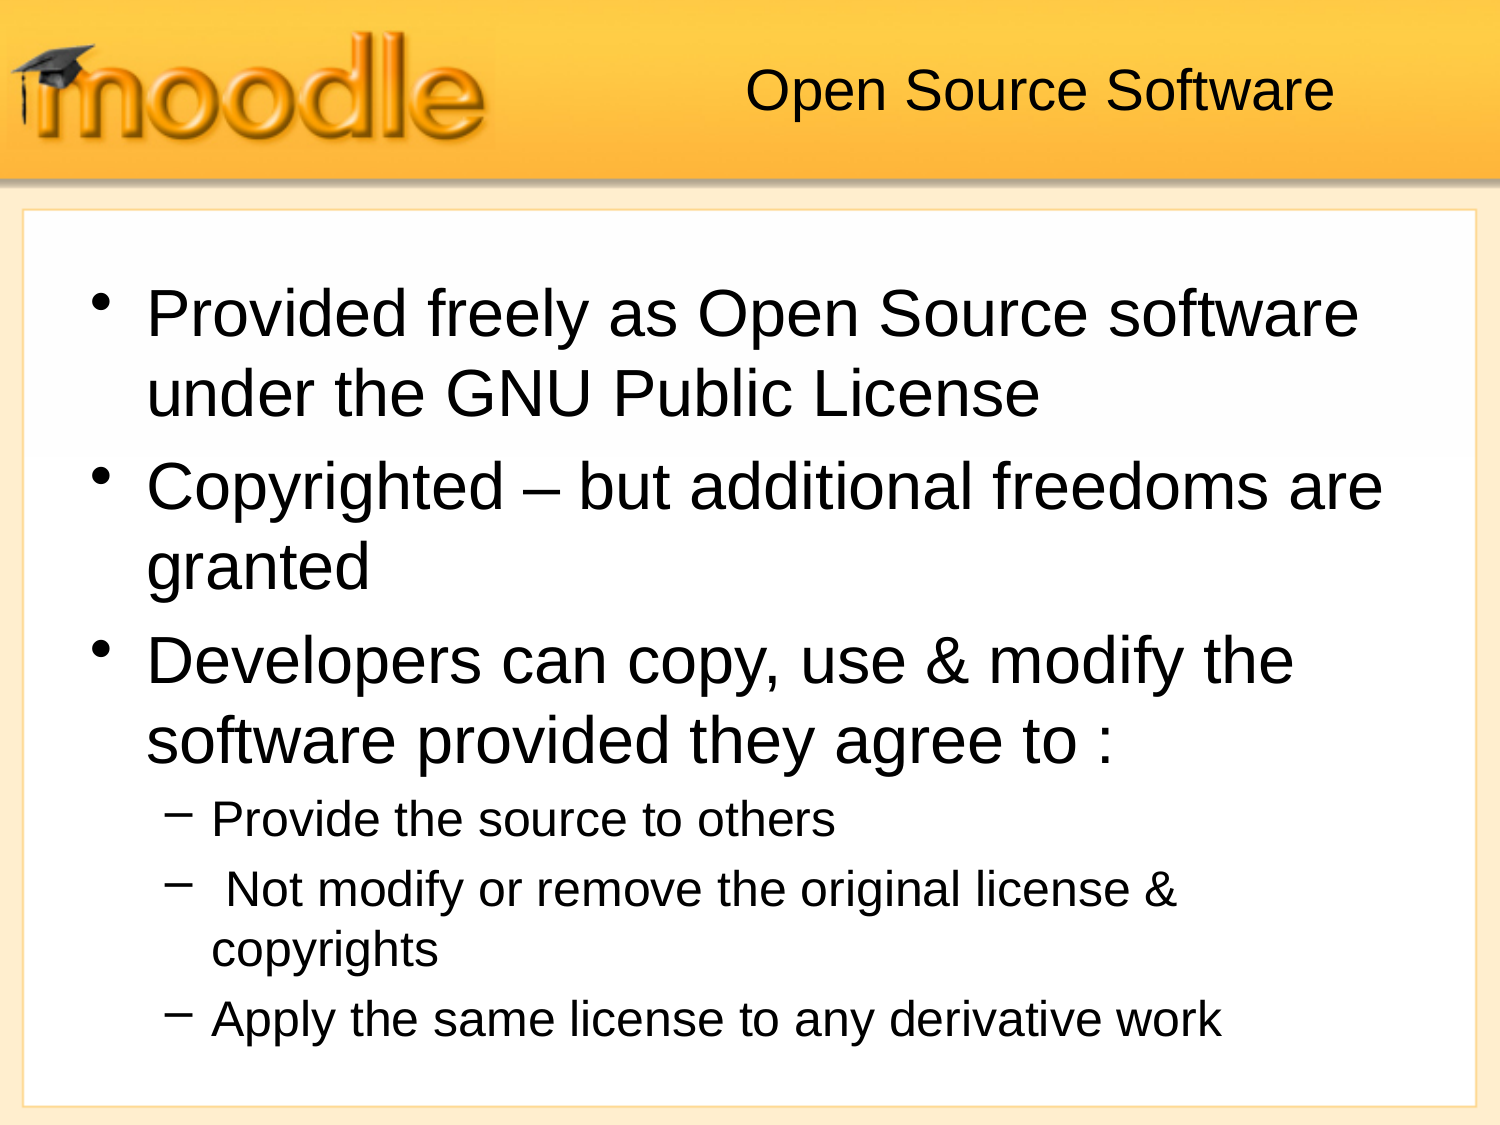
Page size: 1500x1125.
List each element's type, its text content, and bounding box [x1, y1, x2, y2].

title Open Source Software [656, 45, 1425, 233]
list Provided freely as Open Source software under the GNU Public License Copyrighted – but additional freedoms are granted Developers can copy, use & modify the software provided they agree to : Provide the source to others Not modify or remove the original license & copyrights Apply the same license to any derivative work [75, 262, 1425, 1081]
picture [0, 0, 1500, 1125]
